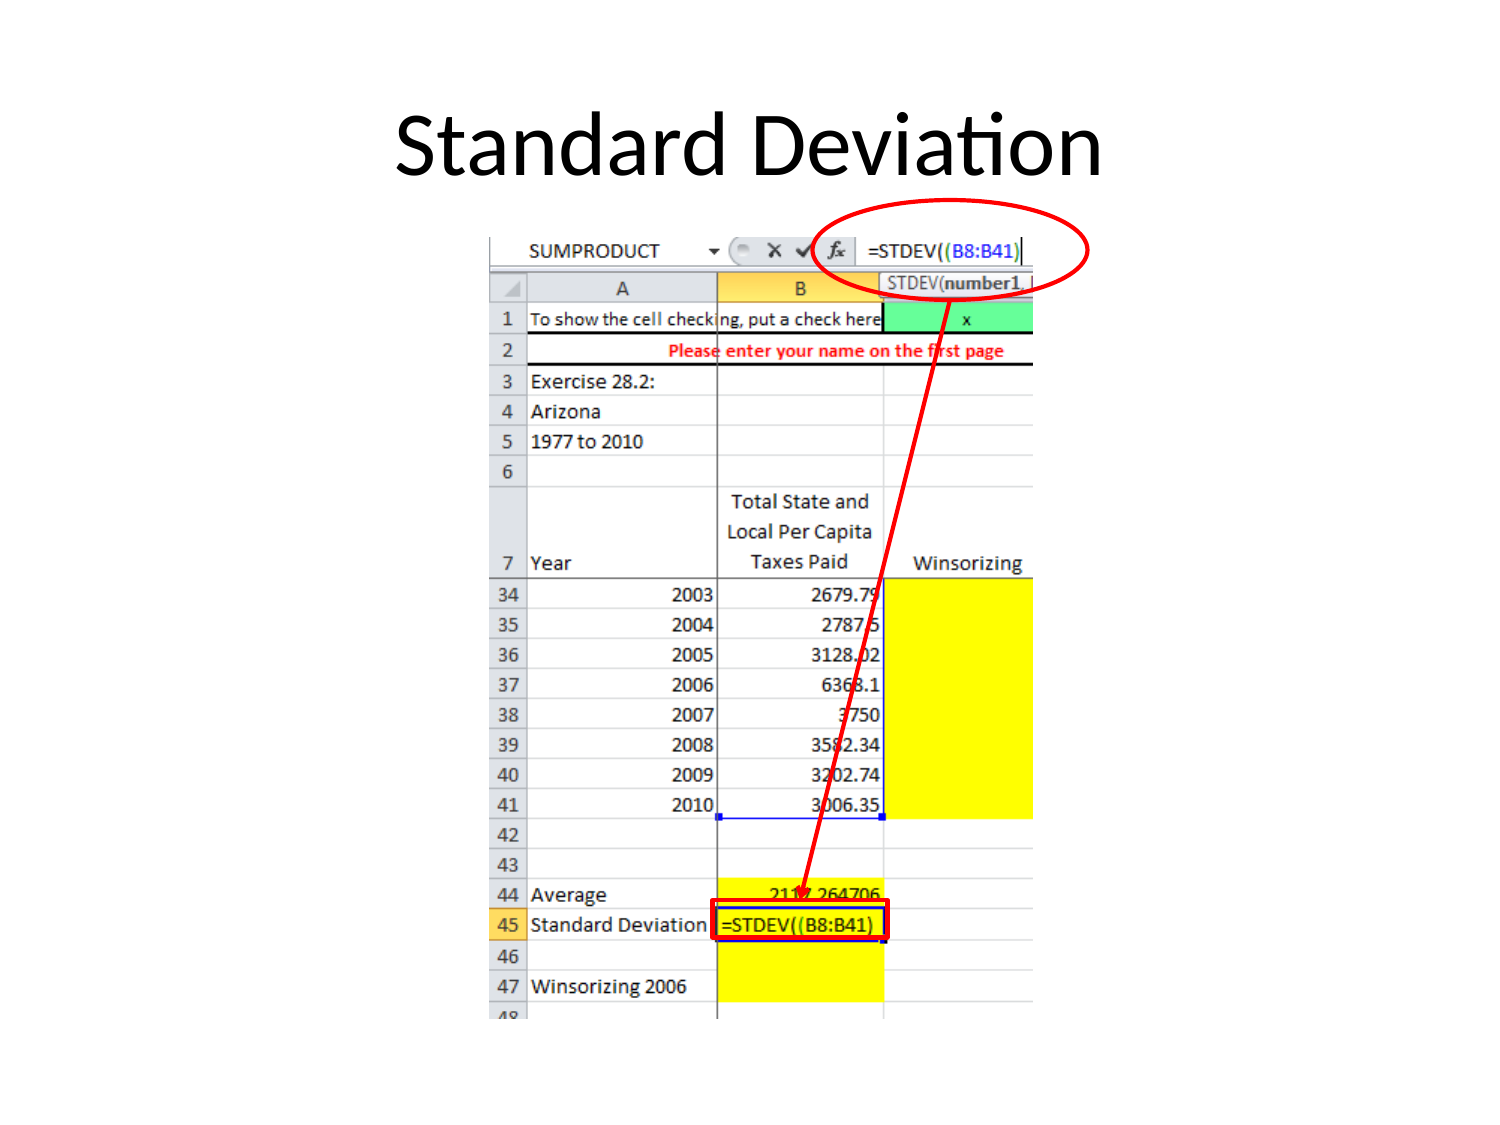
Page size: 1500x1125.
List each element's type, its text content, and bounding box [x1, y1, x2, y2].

title Standard Deviation [75, 45, 1425, 233]
text_box [816, 197, 1090, 291]
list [474, 237, 1033, 1019]
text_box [799, 299, 951, 901]
